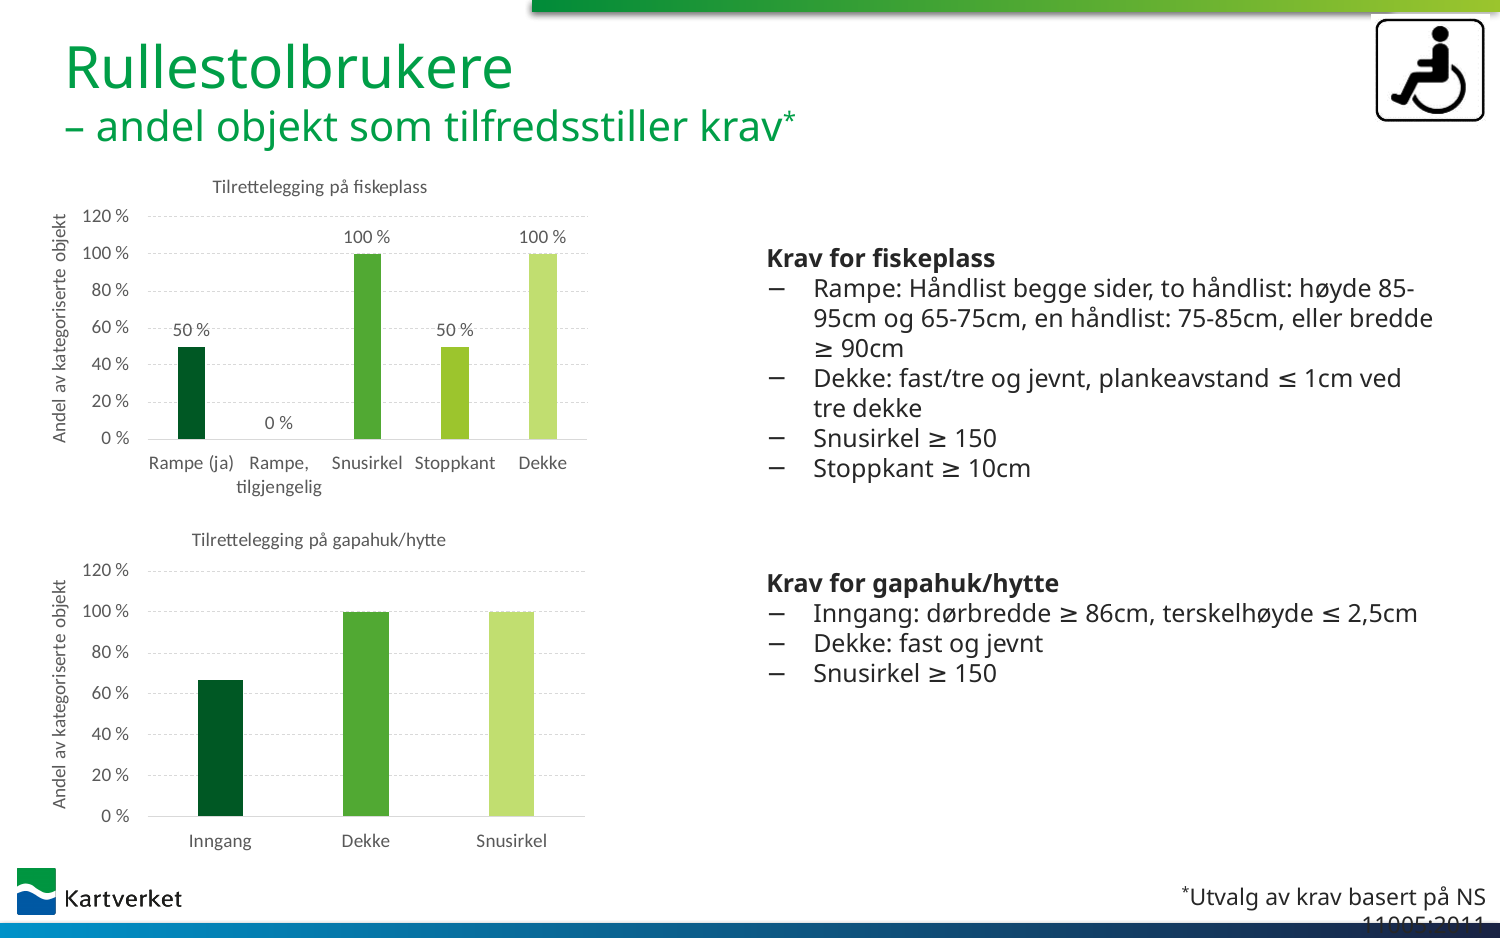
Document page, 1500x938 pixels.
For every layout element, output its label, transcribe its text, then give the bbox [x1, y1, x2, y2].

text_box Rullestolbrukere – andel objekt som tilfredsstiller krav* [49, 29, 1431, 158]
picture [1371, 13, 1491, 127]
text_box Krav for fiskeplass Rampe: Håndlist begge sider, to håndlist: høyde 85-95cm og 65-75cm, en håndlist: 75-85cm, eller bredde ≥ 90cm Dekke: fast/tre og jevnt, plankeavstand ≤ 1cm ved tre dekke Snusirkel ≥ 150 Stoppkant ≥ 10cm [751, 235, 1452, 490]
picture [41, 520, 596, 859]
picture [41, 166, 598, 505]
text_box *Utvalg av krav basert på NS 11005:2011 [1068, 873, 1500, 938]
text_box Krav for gapahuk/hytte Inngang: dørbredde ≥ 86cm, terskelhøyde ≤ 2,5cm Dekke: fast og jevnt Snusirkel ≥ 150 [751, 560, 1452, 695]
